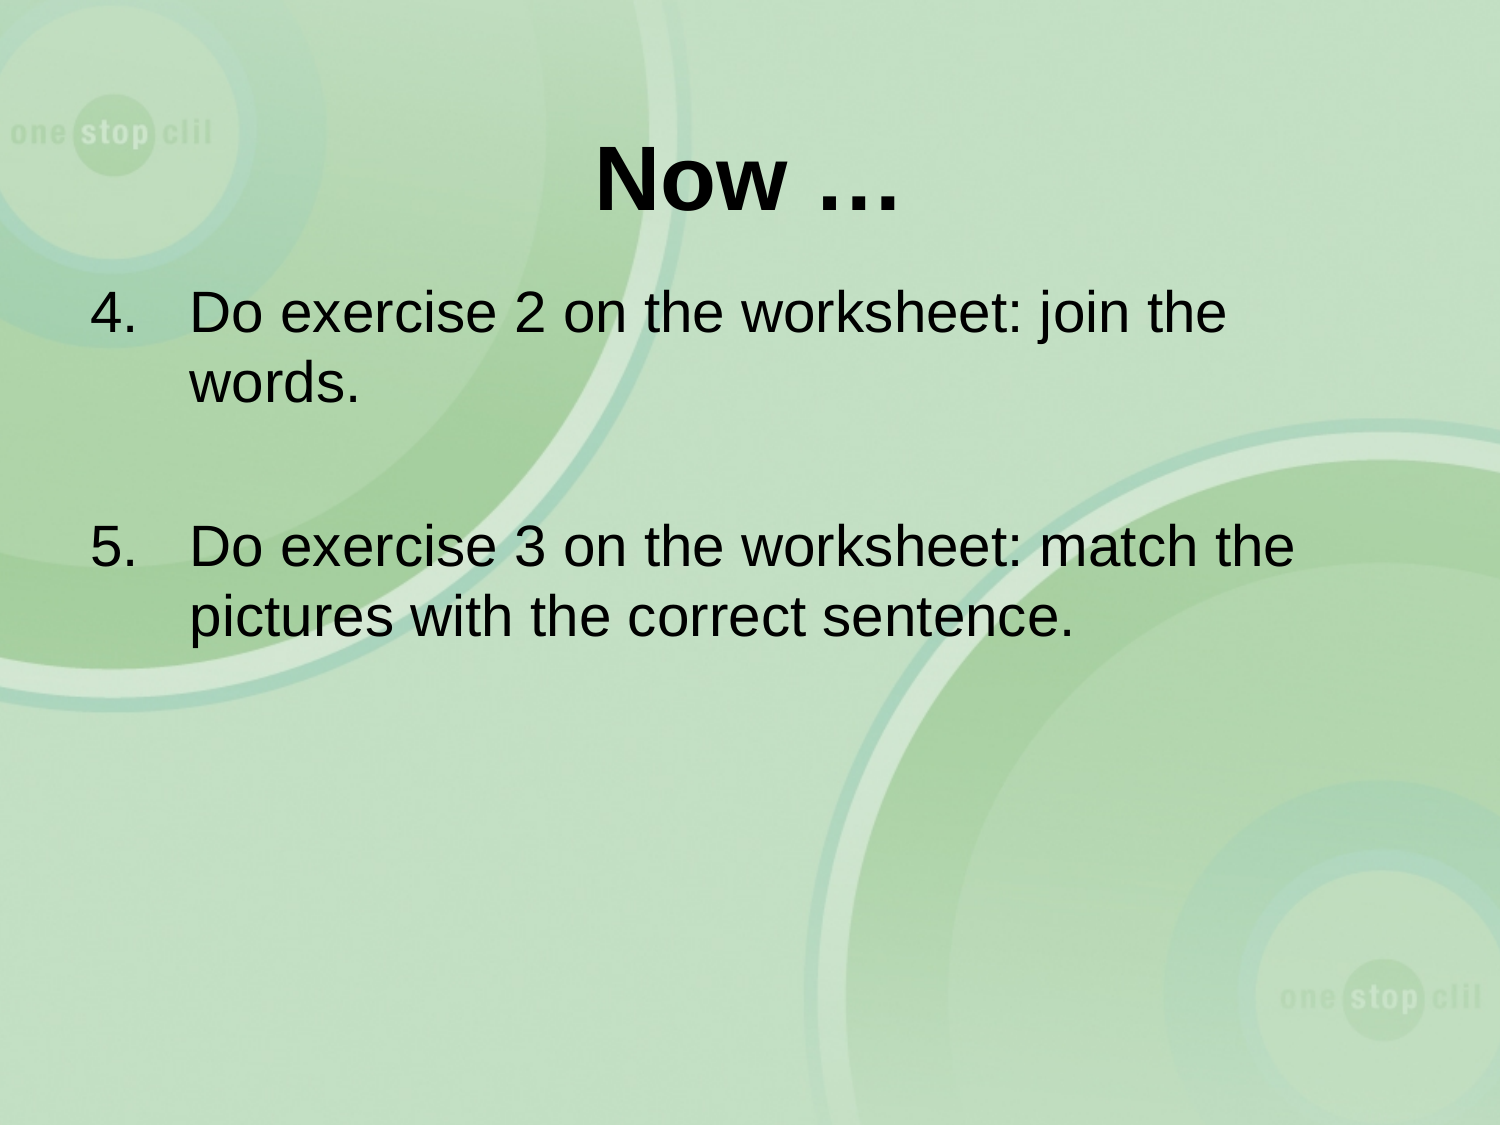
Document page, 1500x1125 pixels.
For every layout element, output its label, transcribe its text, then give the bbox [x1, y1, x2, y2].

picture [0, 0, 1500, 1125]
title Now … [75, 79, 1425, 267]
list Do exercise 2 on the worksheet: join the words. Do exercise 3 on the worksheet: match the pictures with the correct sentence. [75, 267, 1425, 1010]
